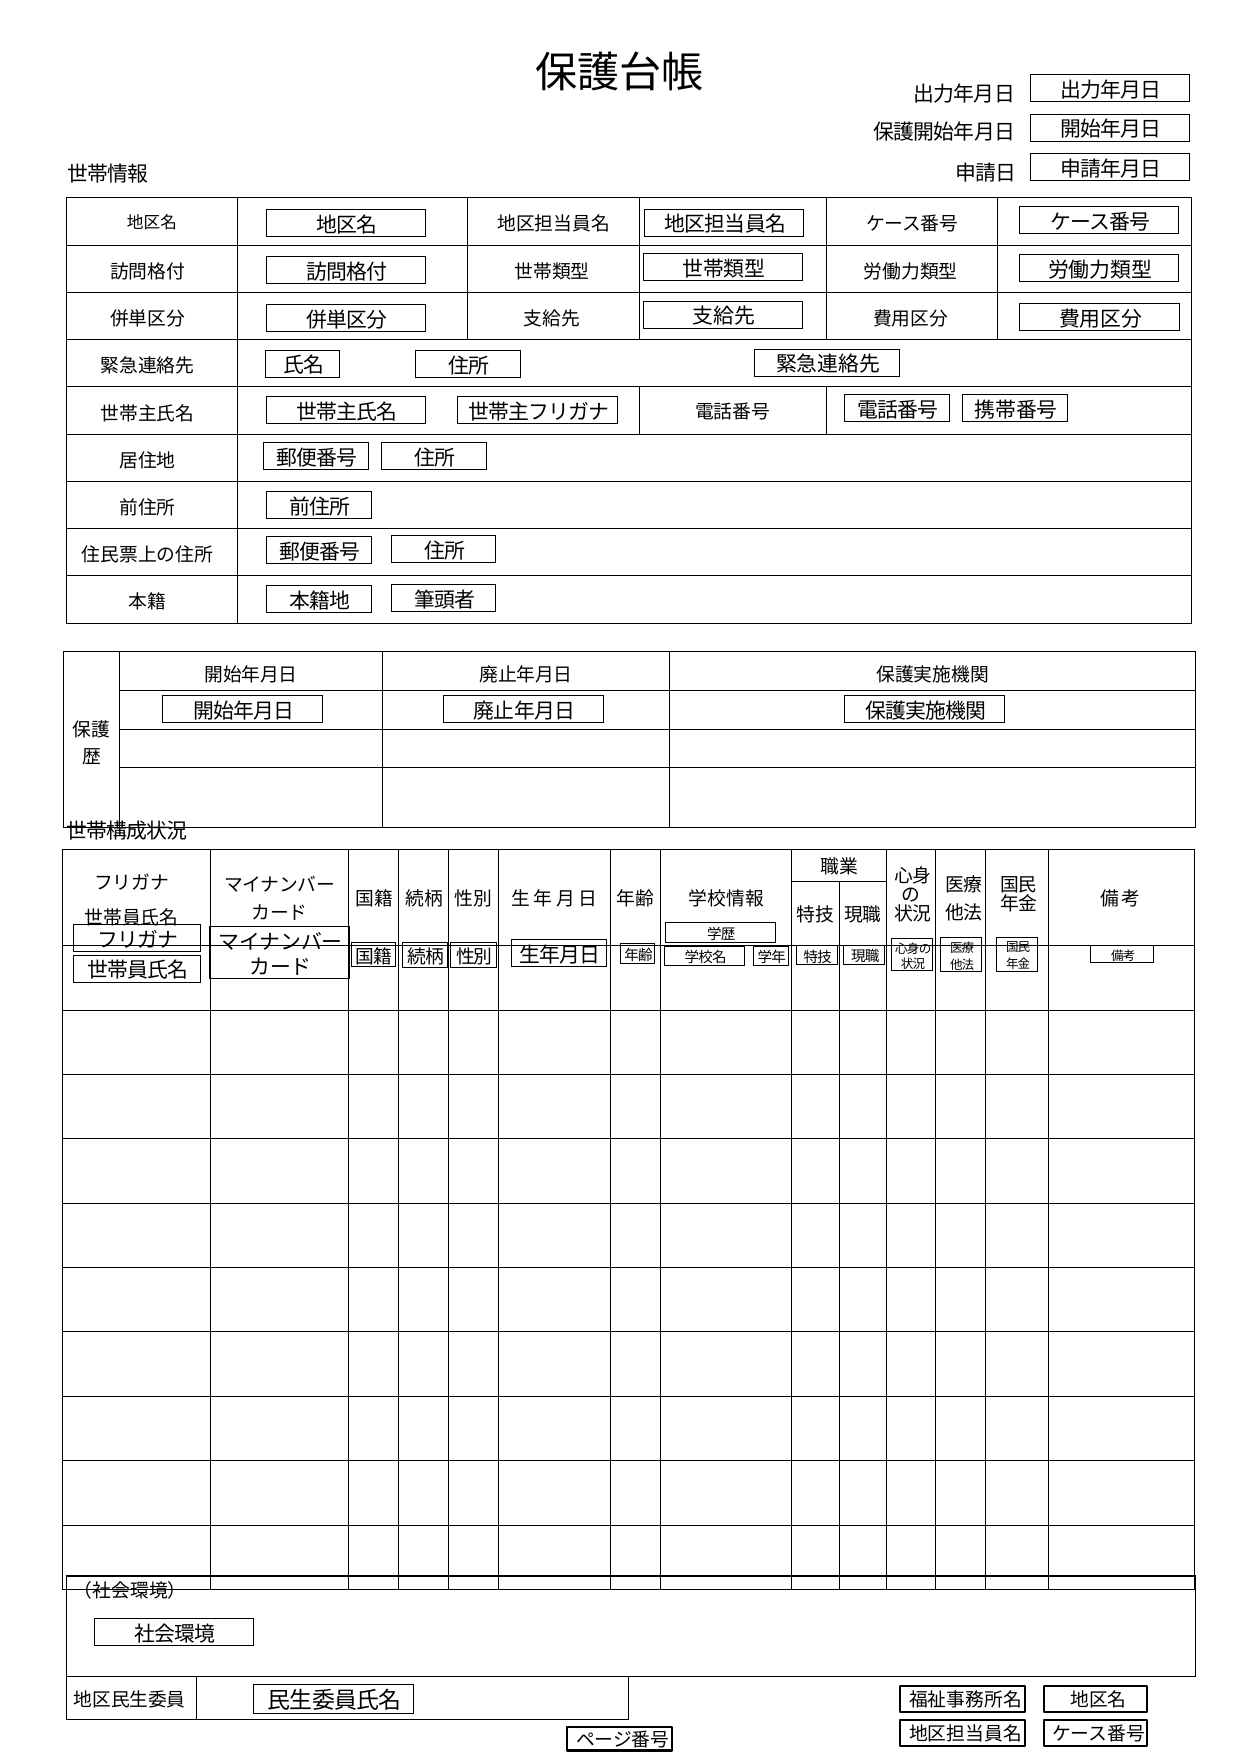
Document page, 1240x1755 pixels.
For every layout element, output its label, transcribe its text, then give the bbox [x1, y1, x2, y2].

table_cell [840, 1526, 886, 1575]
text_box 特技 [796, 945, 838, 965]
table_cell [1049, 1332, 1194, 1396]
text_box フリガナ [73, 924, 201, 952]
table_cell [661, 1011, 791, 1074]
table_cell [936, 1075, 985, 1138]
table_cell [640, 246, 826, 292]
text_box 地区担当員名 [644, 209, 804, 237]
table_cell [211, 1268, 348, 1331]
table_header 職業 [792, 850, 886, 881]
text_box 開始年月日 [1030, 114, 1190, 142]
table_cell [986, 1011, 1048, 1074]
table_cell [120, 768, 382, 827]
table_cell [661, 1268, 791, 1331]
text_box 備考 [1090, 945, 1154, 963]
table_cell [887, 946, 935, 1010]
table_cell [792, 1332, 839, 1396]
table_cell [399, 1204, 448, 1267]
text_box 携帯番号 [962, 394, 1068, 422]
table_cell [887, 1011, 935, 1074]
table_cell [399, 1075, 448, 1138]
table_header 備考 [1049, 850, 1194, 945]
table_cell [887, 1461, 935, 1525]
table_cell [120, 730, 382, 767]
text_box 出力年月日 [911, 78, 1037, 106]
table_cell [63, 1139, 210, 1203]
table_cell [986, 1075, 1048, 1138]
table_cell [63, 946, 210, 1010]
table_cell [840, 1461, 886, 1525]
table_cell [661, 1332, 791, 1396]
table_cell [840, 1075, 886, 1138]
table_cell [792, 1268, 839, 1331]
table_cell 現職 [840, 882, 886, 945]
table_cell [399, 1461, 448, 1525]
table_cell [936, 1332, 985, 1396]
table_cell [792, 1461, 839, 1525]
text_box 住所 [381, 442, 487, 470]
table_cell [449, 1139, 498, 1203]
text_box 性別 [450, 942, 497, 968]
table_header 学校情報 [661, 850, 791, 945]
text_box 出力年月日 [1030, 74, 1190, 102]
table_cell 世帯類型 [468, 246, 639, 292]
table_cell [349, 1461, 398, 1525]
table_cell [349, 946, 398, 1010]
table_cell [661, 1204, 791, 1267]
text_box 世帯類型 [643, 253, 803, 281]
table_cell [197, 1677, 628, 1719]
table_cell [349, 1397, 398, 1460]
table_header 保護歴 [64, 652, 119, 815]
table_cell [887, 1075, 935, 1138]
table_cell [1049, 1397, 1194, 1460]
table_cell [499, 1461, 610, 1525]
text_box 学歴 [665, 922, 776, 943]
text_box ページ番号 [565, 1725, 674, 1753]
table_cell [986, 1461, 1048, 1525]
table_cell [211, 979, 348, 1010]
table_header 生年月日 [499, 850, 610, 945]
table_cell [349, 1268, 398, 1331]
table_cell [611, 1397, 660, 1460]
table_cell [63, 1397, 210, 1460]
text_box 医療 他法 [940, 937, 982, 972]
table_header 地区名 [67, 198, 237, 245]
table_cell [63, 1204, 210, 1267]
table_cell 併単区分 [67, 293, 237, 339]
text_box 学校名 [664, 946, 745, 966]
table_cell [238, 340, 1191, 386]
text_box 郵便番号 [263, 442, 369, 470]
table_cell [499, 1268, 610, 1331]
text_box 続柄 [402, 942, 448, 968]
table_cell [238, 529, 1191, 575]
table_cell [792, 1204, 839, 1267]
table_cell [399, 1139, 448, 1203]
table_cell [63, 1268, 210, 1331]
table_cell [499, 1332, 610, 1396]
table_cell [640, 293, 826, 339]
table_cell [887, 1204, 935, 1267]
table_cell [211, 1204, 348, 1267]
table_cell [1049, 1461, 1194, 1525]
table_cell [998, 246, 1191, 292]
table_cell [1049, 1075, 1194, 1138]
text_box 社会環境 [94, 1618, 254, 1646]
table_header 続柄 [399, 850, 448, 945]
table_cell 費用区分 [827, 293, 997, 339]
table_cell [840, 1332, 886, 1396]
table_cell [840, 1268, 886, 1331]
table_cell [792, 1397, 839, 1460]
table_cell [936, 1526, 985, 1575]
table_header 保護実施機関 [670, 652, 1195, 690]
table_cell [499, 946, 610, 1010]
table_cell [986, 1268, 1048, 1331]
text_box 福祉事務所名 [898, 1684, 1027, 1714]
table_cell [349, 1204, 398, 1267]
table_header 国籍 [349, 850, 398, 945]
table_header （社会環境） [67, 1577, 1195, 1676]
table_cell 住民票上の住所 [67, 529, 237, 575]
table_cell 居住地 [67, 435, 237, 481]
table_cell [449, 1397, 498, 1460]
table_cell 支給先 [468, 293, 639, 339]
table_cell [670, 691, 1195, 729]
text_box 生年月日 [511, 939, 607, 967]
table_cell [1049, 1011, 1194, 1074]
table_cell [499, 1397, 610, 1460]
text_box マイナンバーカード [209, 926, 350, 979]
table_cell [986, 1397, 1048, 1460]
text_box 本籍地 [266, 585, 372, 613]
table_cell [611, 1461, 660, 1525]
table_cell [211, 1397, 348, 1460]
text_box 年齢 [620, 943, 655, 964]
table_cell 訪問格付 [67, 246, 237, 292]
text_box 郵便番号 [266, 536, 372, 564]
table_header 医療 他法 [936, 850, 985, 945]
text_box 国籍 [351, 942, 396, 967]
table_cell [238, 387, 639, 434]
table_cell [1049, 1526, 1194, 1575]
table_cell [399, 1332, 448, 1396]
table_cell [499, 1075, 610, 1138]
table_cell [887, 1397, 935, 1460]
table_cell [449, 1204, 498, 1267]
text_box 世帯主フリガナ [457, 396, 618, 424]
table_header [640, 198, 826, 245]
table_cell [499, 1011, 610, 1074]
table_cell [986, 946, 1048, 1010]
table_cell [840, 946, 886, 1010]
table_cell [792, 1011, 839, 1074]
text_box 前住所 [266, 491, 372, 519]
table_cell [211, 1461, 348, 1525]
table_cell [1049, 1139, 1194, 1203]
table_cell [936, 1397, 985, 1460]
table_cell [936, 946, 985, 1010]
table_cell 労働力類型 [827, 246, 997, 292]
table_cell 地区民生委員 [67, 1677, 196, 1719]
table_cell 本籍 [67, 576, 237, 623]
table_cell 特技 [792, 882, 839, 945]
table_cell [611, 1011, 660, 1074]
table_header 性別 [449, 850, 498, 945]
table_cell [383, 691, 669, 729]
table_cell [449, 1011, 498, 1074]
text_box 民生委員氏名 [253, 1684, 414, 1714]
table_cell [611, 1075, 660, 1138]
table_cell [211, 1526, 348, 1575]
table_cell [611, 1268, 660, 1331]
table_cell [661, 1139, 791, 1203]
text_box 世帯情報 [65, 158, 226, 186]
table_header [238, 198, 467, 245]
table_cell [792, 1075, 839, 1138]
table_cell [661, 1075, 791, 1138]
table_cell [399, 1397, 448, 1460]
table_cell [1049, 946, 1194, 1010]
table_cell [238, 246, 467, 292]
table_cell [986, 1204, 1048, 1267]
text_box 電話番号 [844, 394, 950, 422]
text_box 費用区分 [1019, 303, 1180, 331]
text_box 国民 年金 [996, 937, 1038, 972]
table_cell [499, 1139, 610, 1203]
table_cell [840, 1011, 886, 1074]
table_cell [238, 293, 467, 339]
table_cell [840, 1204, 886, 1267]
text_box 保護実施機関 [844, 695, 1005, 723]
table_header 国民年金 [986, 850, 1048, 945]
table_cell [986, 1332, 1048, 1396]
text_box 住所 [415, 350, 521, 378]
table_cell [1049, 1268, 1194, 1331]
table_header ケース番号 [827, 198, 997, 245]
text_box 支給先 [643, 301, 803, 329]
table_cell [383, 768, 669, 827]
table_cell [211, 1332, 348, 1396]
table_cell 世帯主氏名 [67, 387, 237, 434]
text_box 労働力類型 [1019, 254, 1179, 282]
table_header 年齢 [611, 850, 660, 945]
table_header 心身の 状況 [887, 850, 935, 945]
table_cell [238, 435, 1191, 481]
table_cell [887, 1268, 935, 1331]
table_cell [349, 1332, 398, 1396]
text_box 保護開始年月日 [871, 116, 1032, 144]
table_cell [449, 1526, 498, 1575]
table_cell [792, 1526, 839, 1575]
table_cell [349, 1011, 398, 1074]
table_cell [936, 1461, 985, 1525]
table_cell [399, 1011, 448, 1074]
table_cell [449, 1332, 498, 1396]
table_cell [887, 1139, 935, 1203]
text_box 申請年月日 [1030, 153, 1190, 181]
table_cell [792, 1139, 839, 1203]
table_cell [936, 1204, 985, 1267]
text_box 地区担当員名 [898, 1718, 1027, 1748]
table_cell [936, 1011, 985, 1074]
table_cell [238, 482, 1191, 528]
table_cell [986, 1139, 1048, 1203]
table_cell [611, 1526, 660, 1575]
table_cell [792, 946, 839, 1010]
text_box 保護台帳 [66, 37, 1174, 104]
table_cell [661, 946, 791, 1010]
text_box 現職 [843, 945, 885, 965]
table_cell [661, 1397, 791, 1460]
table_cell [349, 1139, 398, 1203]
table_cell 緊急連絡先 [67, 340, 237, 386]
table_cell [840, 1397, 886, 1460]
table_cell [63, 1461, 210, 1525]
table_cell [827, 387, 1191, 434]
table_cell [399, 946, 448, 1010]
table_cell [211, 1011, 348, 1074]
text_box 住所 [391, 535, 496, 563]
text_box 併単区分 [266, 304, 426, 332]
table_cell 電話番号 [640, 387, 826, 434]
text_box 緊急連絡先 [754, 349, 900, 377]
table_cell [449, 946, 498, 1010]
text_box 訪問格付 [266, 256, 426, 284]
table_cell [63, 1526, 210, 1589]
table_cell [63, 1075, 210, 1138]
table_cell [499, 1526, 610, 1575]
table_cell [449, 1075, 498, 1138]
table_cell [1049, 1204, 1194, 1267]
table_cell [238, 576, 1191, 623]
text_box ケース番号 [1019, 206, 1179, 234]
text_box 筆頭者 [391, 584, 496, 612]
table_cell [449, 1461, 498, 1525]
table_cell [611, 1139, 660, 1203]
table_header 廃止年月日 [383, 652, 669, 690]
table_cell [383, 730, 669, 767]
table_cell [449, 1268, 498, 1331]
table_cell [399, 1526, 448, 1575]
table_cell [670, 730, 1195, 767]
text_box 開始年月日 [162, 695, 323, 723]
text_box 氏名 [265, 350, 340, 378]
table_cell [936, 1139, 985, 1203]
table_cell [211, 1139, 348, 1203]
table_cell [887, 1332, 935, 1396]
text_box 地区名 [266, 209, 426, 237]
table_header 地区担当員名 [468, 198, 639, 245]
text_box 地区名 [1042, 1684, 1149, 1714]
table_cell [611, 946, 660, 1010]
table_cell [611, 1204, 660, 1267]
table_cell [840, 1139, 886, 1203]
table_cell [211, 1075, 348, 1138]
table_cell [399, 1268, 448, 1331]
table_cell [63, 1332, 210, 1396]
table_cell [349, 1075, 398, 1138]
table_cell [611, 1332, 660, 1396]
text_box 申請日 [856, 157, 1017, 185]
text_box 廃止年月日 [443, 695, 604, 723]
text_box ケース番号 [1042, 1718, 1149, 1748]
table_cell [936, 1268, 985, 1331]
table_cell [629, 1677, 1195, 1719]
table_header 開始年月日 [120, 652, 382, 690]
text_box 心身の状況 [891, 938, 933, 971]
text_box 世帯員氏名 [73, 955, 201, 983]
table_cell 前住所 [67, 482, 237, 528]
text_box 学年 [753, 946, 789, 966]
table_header フリガナ 世帯員氏名 [63, 850, 210, 945]
table_cell [661, 1461, 791, 1525]
table_cell [661, 1526, 791, 1575]
table_cell [63, 1011, 210, 1074]
table_cell [670, 768, 1195, 827]
text_box 世帯主氏名 [266, 396, 426, 424]
table_cell [998, 293, 1191, 339]
table_cell [986, 1526, 1048, 1575]
table_cell [887, 1526, 935, 1575]
text_box 世帯構成状況 [62, 815, 190, 843]
table_cell [499, 1204, 610, 1267]
table_header [998, 198, 1191, 245]
table_cell [349, 1526, 398, 1575]
table_cell [120, 691, 382, 729]
table_header マイナンバー カード [211, 850, 348, 926]
